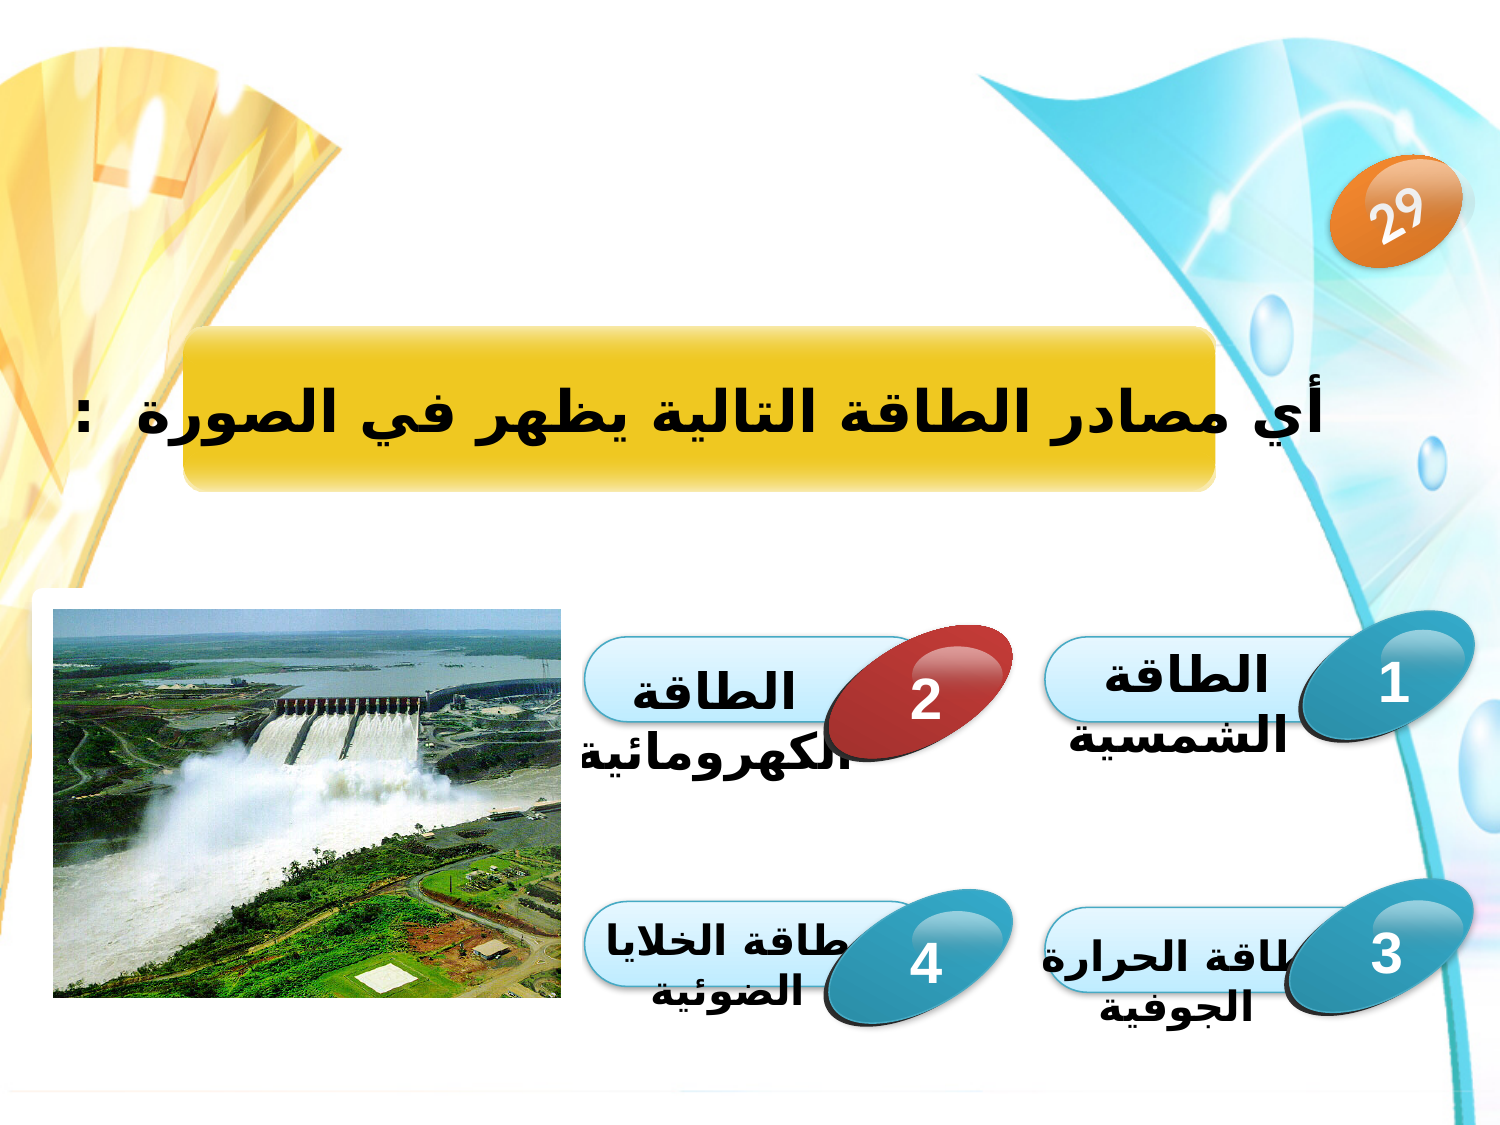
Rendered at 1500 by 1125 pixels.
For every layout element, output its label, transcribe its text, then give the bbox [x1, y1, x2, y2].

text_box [1021, 894, 1483, 1001]
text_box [565, 636, 1022, 747]
picture [0, 0, 1500, 1125]
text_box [182, 325, 1216, 492]
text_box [1044, 623, 1483, 731]
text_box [572, 901, 1022, 1012]
text_box 29 [1330, 178, 1418, 268]
